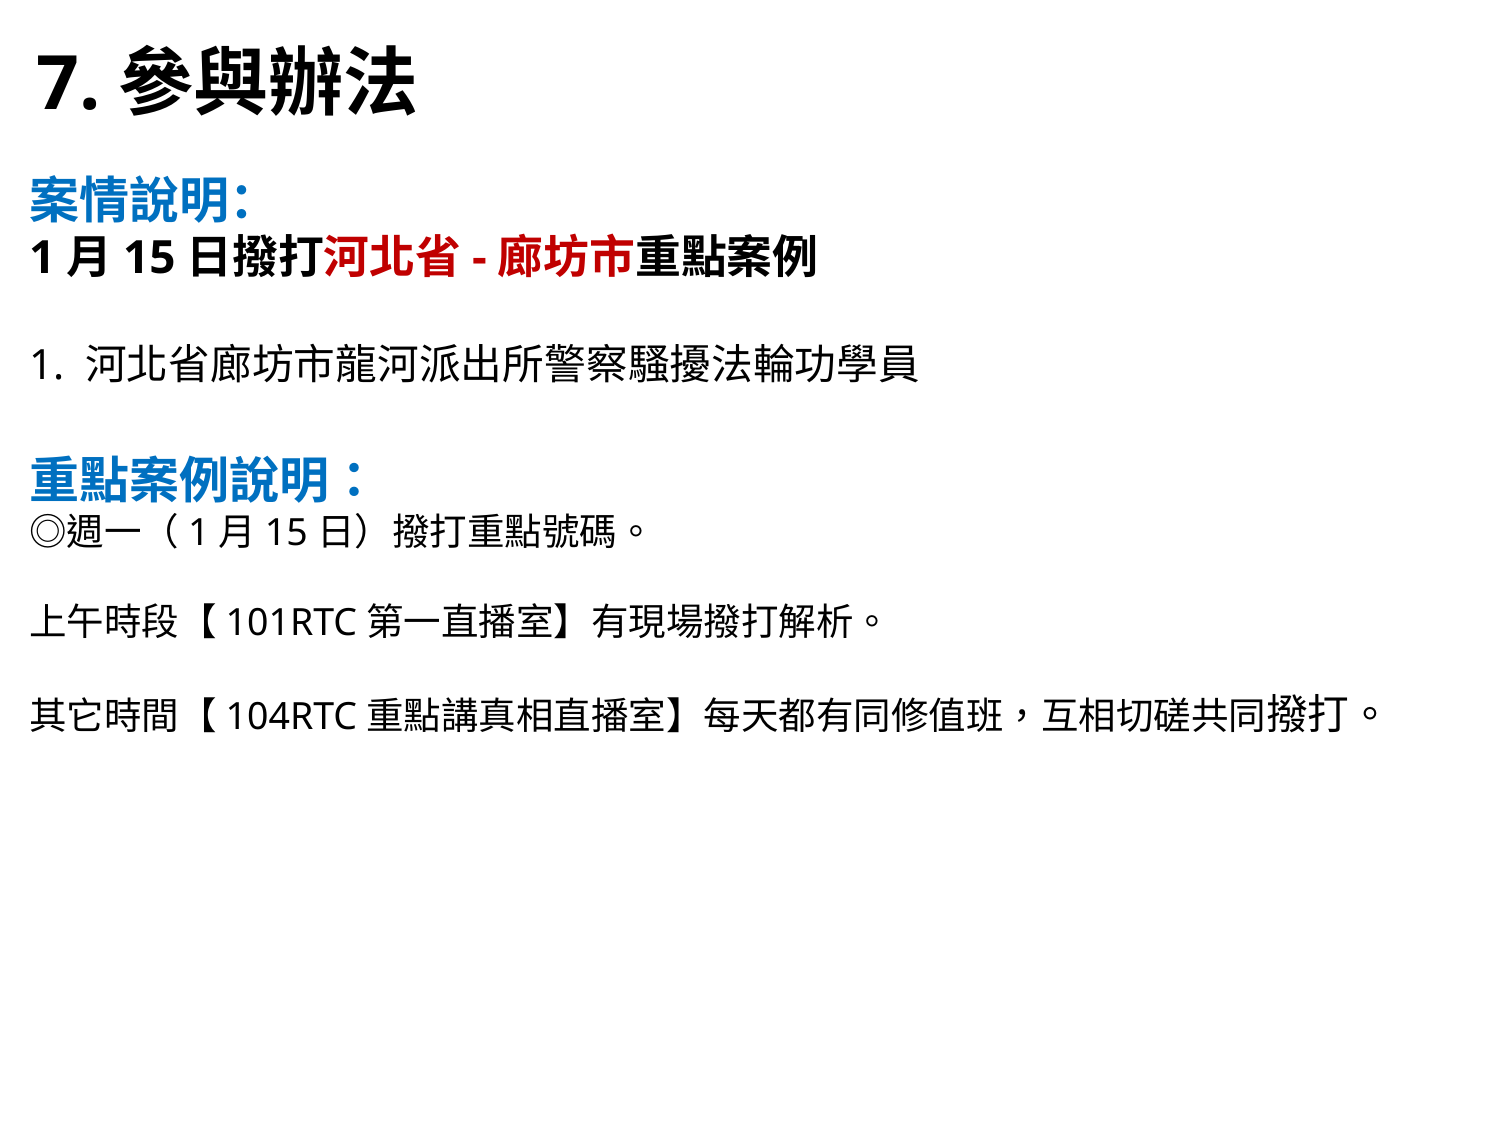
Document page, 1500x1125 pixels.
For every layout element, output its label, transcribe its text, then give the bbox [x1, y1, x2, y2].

text_box 7.參與辦法 [21, 27, 434, 132]
text_box 案情說明： 1月15日撥打河北省-廊坊市重點案例 1. 河北省廊坊市龍河派出所警察騷擾法輪功學員 重點案例說明： ◎週一（1月15日）撥打重點號碼。 上午時段【101RTC第一直播室】有現場撥打解析。 其它時間【104RTC重點講真相直播室】每天都有同修值班，互相切磋共同撥打。 [14, 160, 1497, 746]
